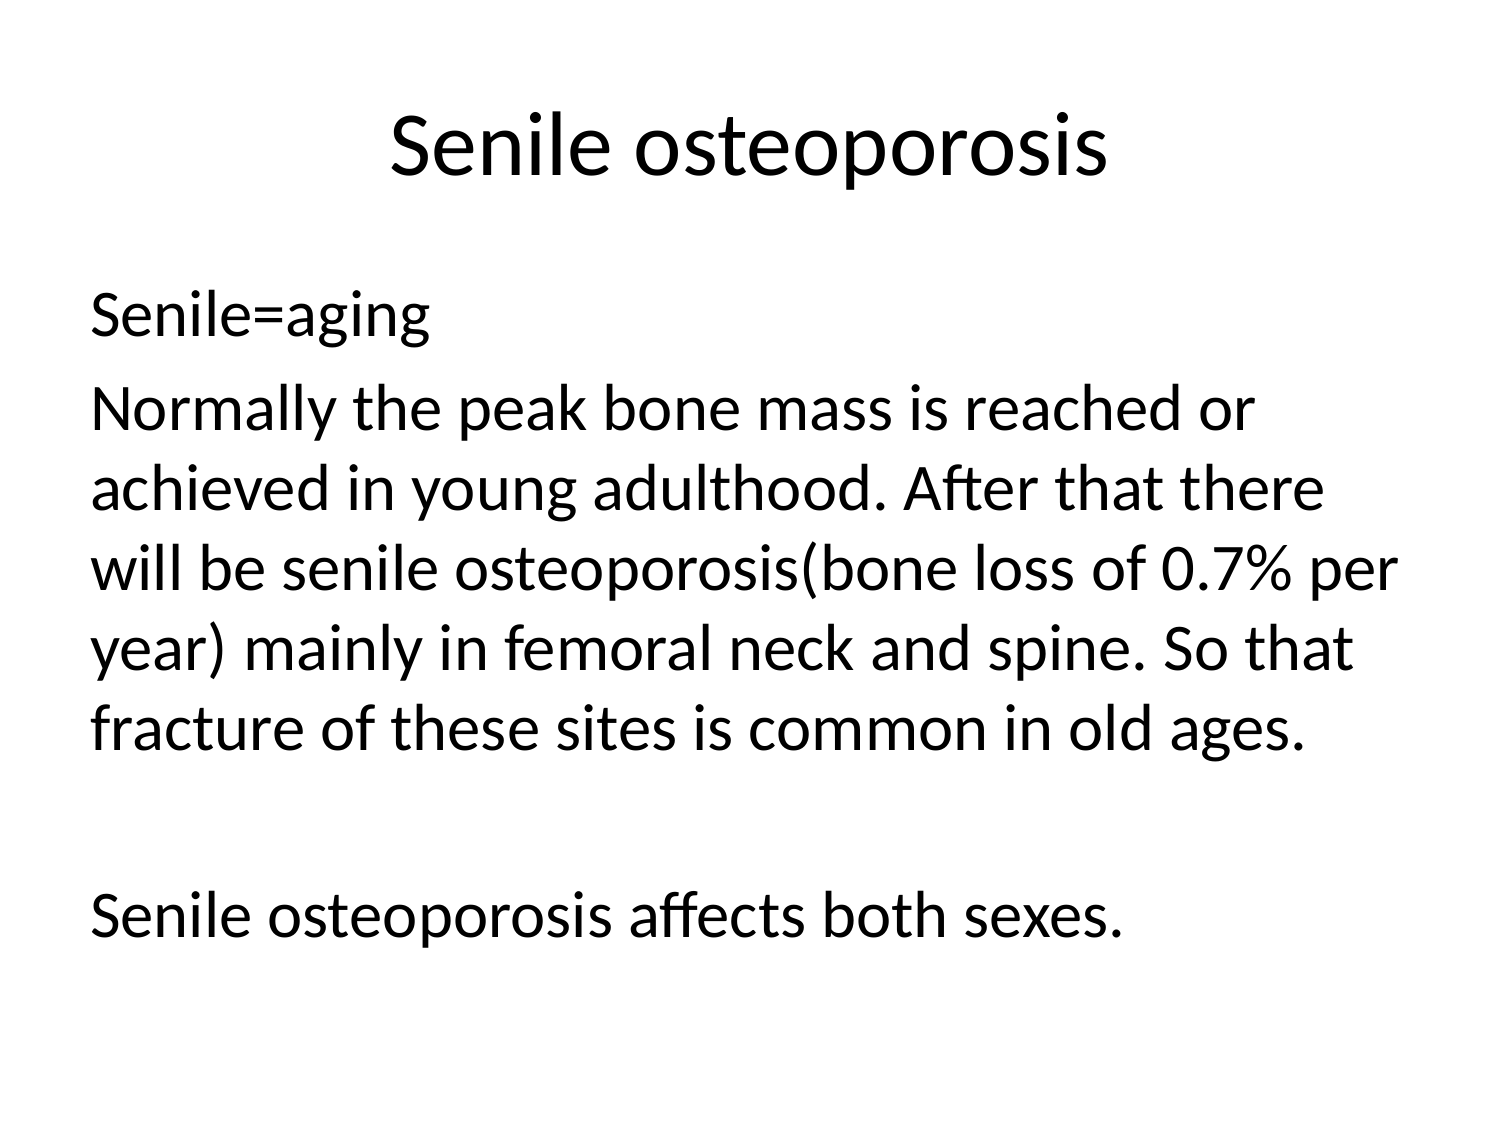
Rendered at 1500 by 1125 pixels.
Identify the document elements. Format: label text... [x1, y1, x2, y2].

title Senile osteoporosis [75, 45, 1425, 233]
list Senile=aging Normally the peak bone mass is reached or achieved in young adulthood. After that there will be senile osteoporosis(bone loss of 0.7% per year) mainly in femoral neck and spine. So that fracture of these sites is common in old ages. Senile osteoporosis affects both sexes. [75, 262, 1425, 1005]
